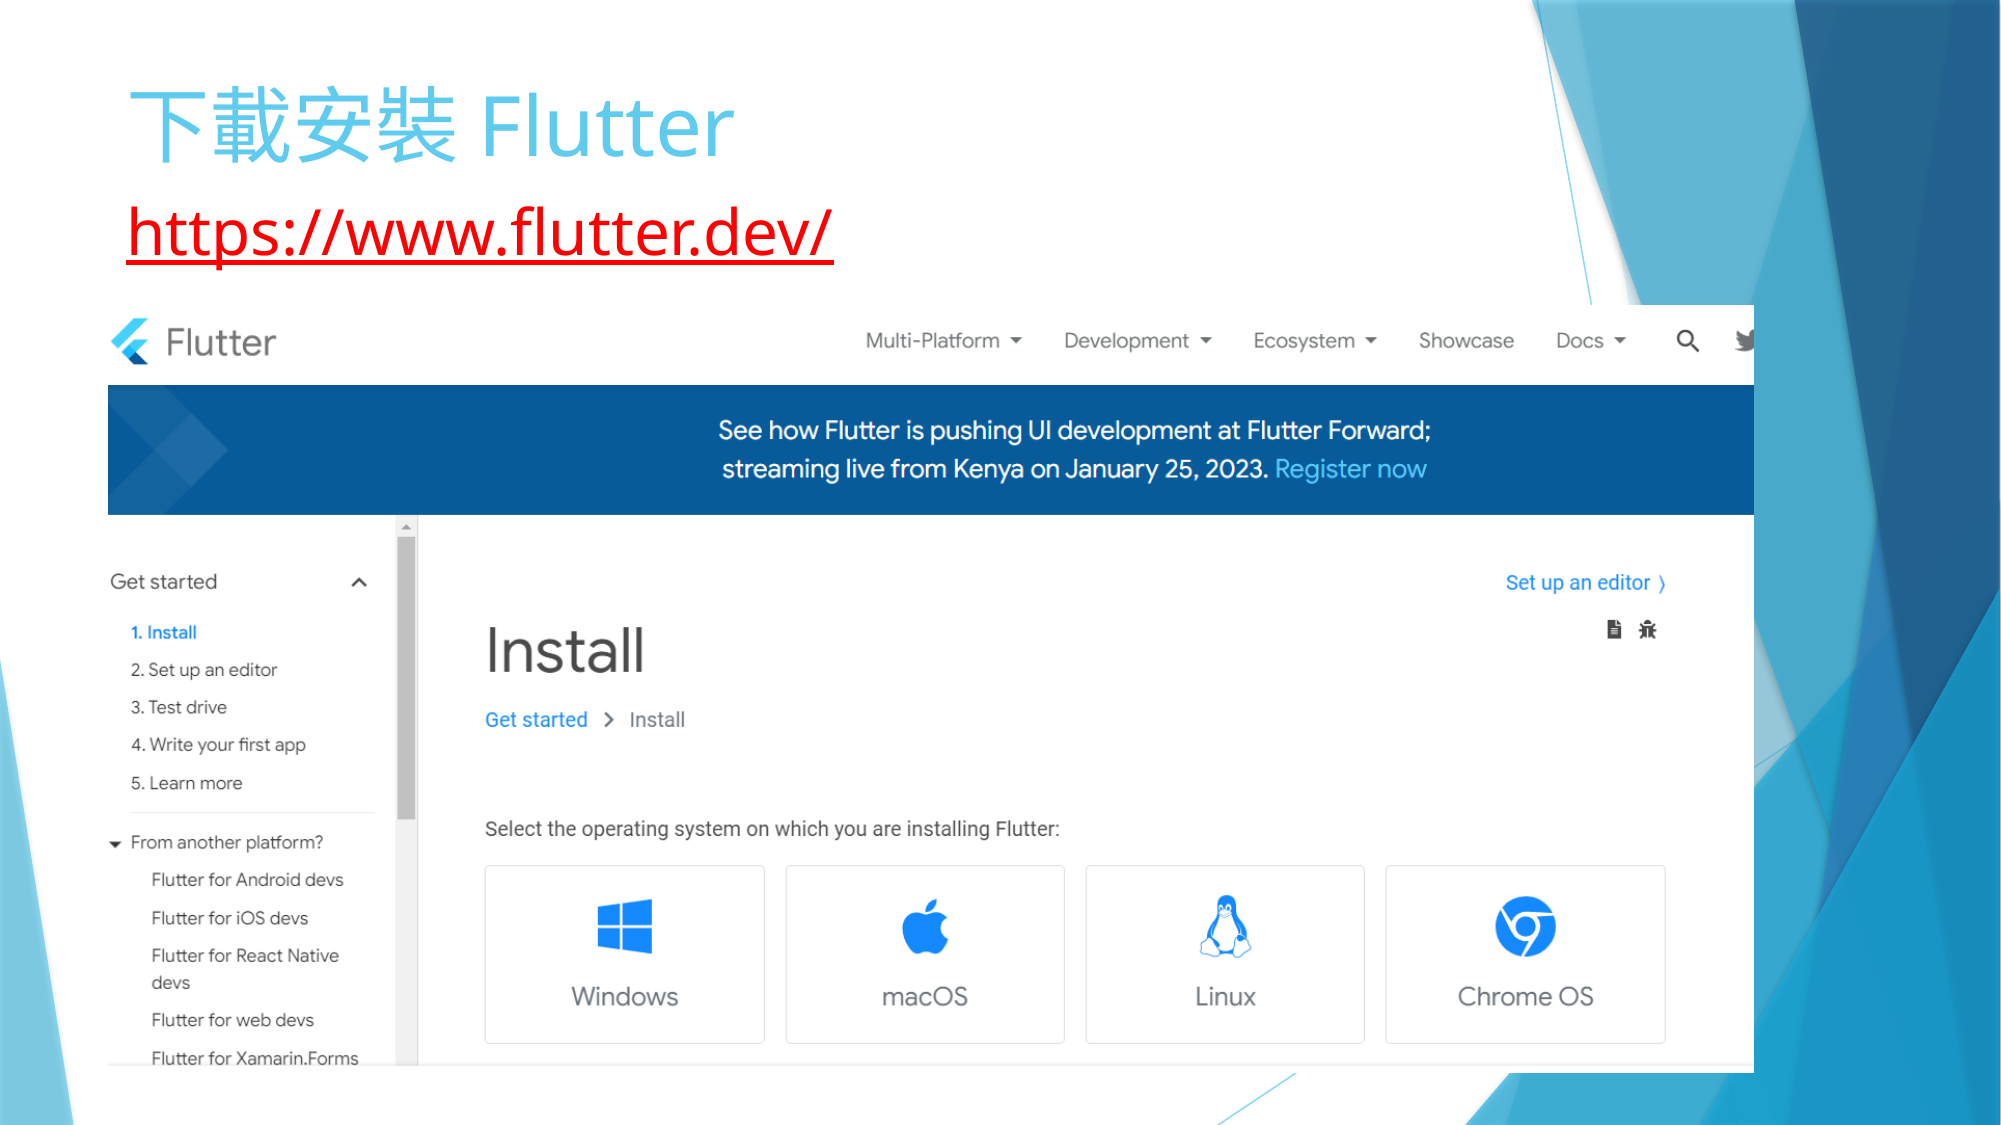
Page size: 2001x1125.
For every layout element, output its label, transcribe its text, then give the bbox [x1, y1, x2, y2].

picture [107, 304, 1755, 1073]
title 下載安裝Flutter [111, 65, 1522, 184]
text_box https://www.flutter.dev/ [111, 184, 1522, 287]
